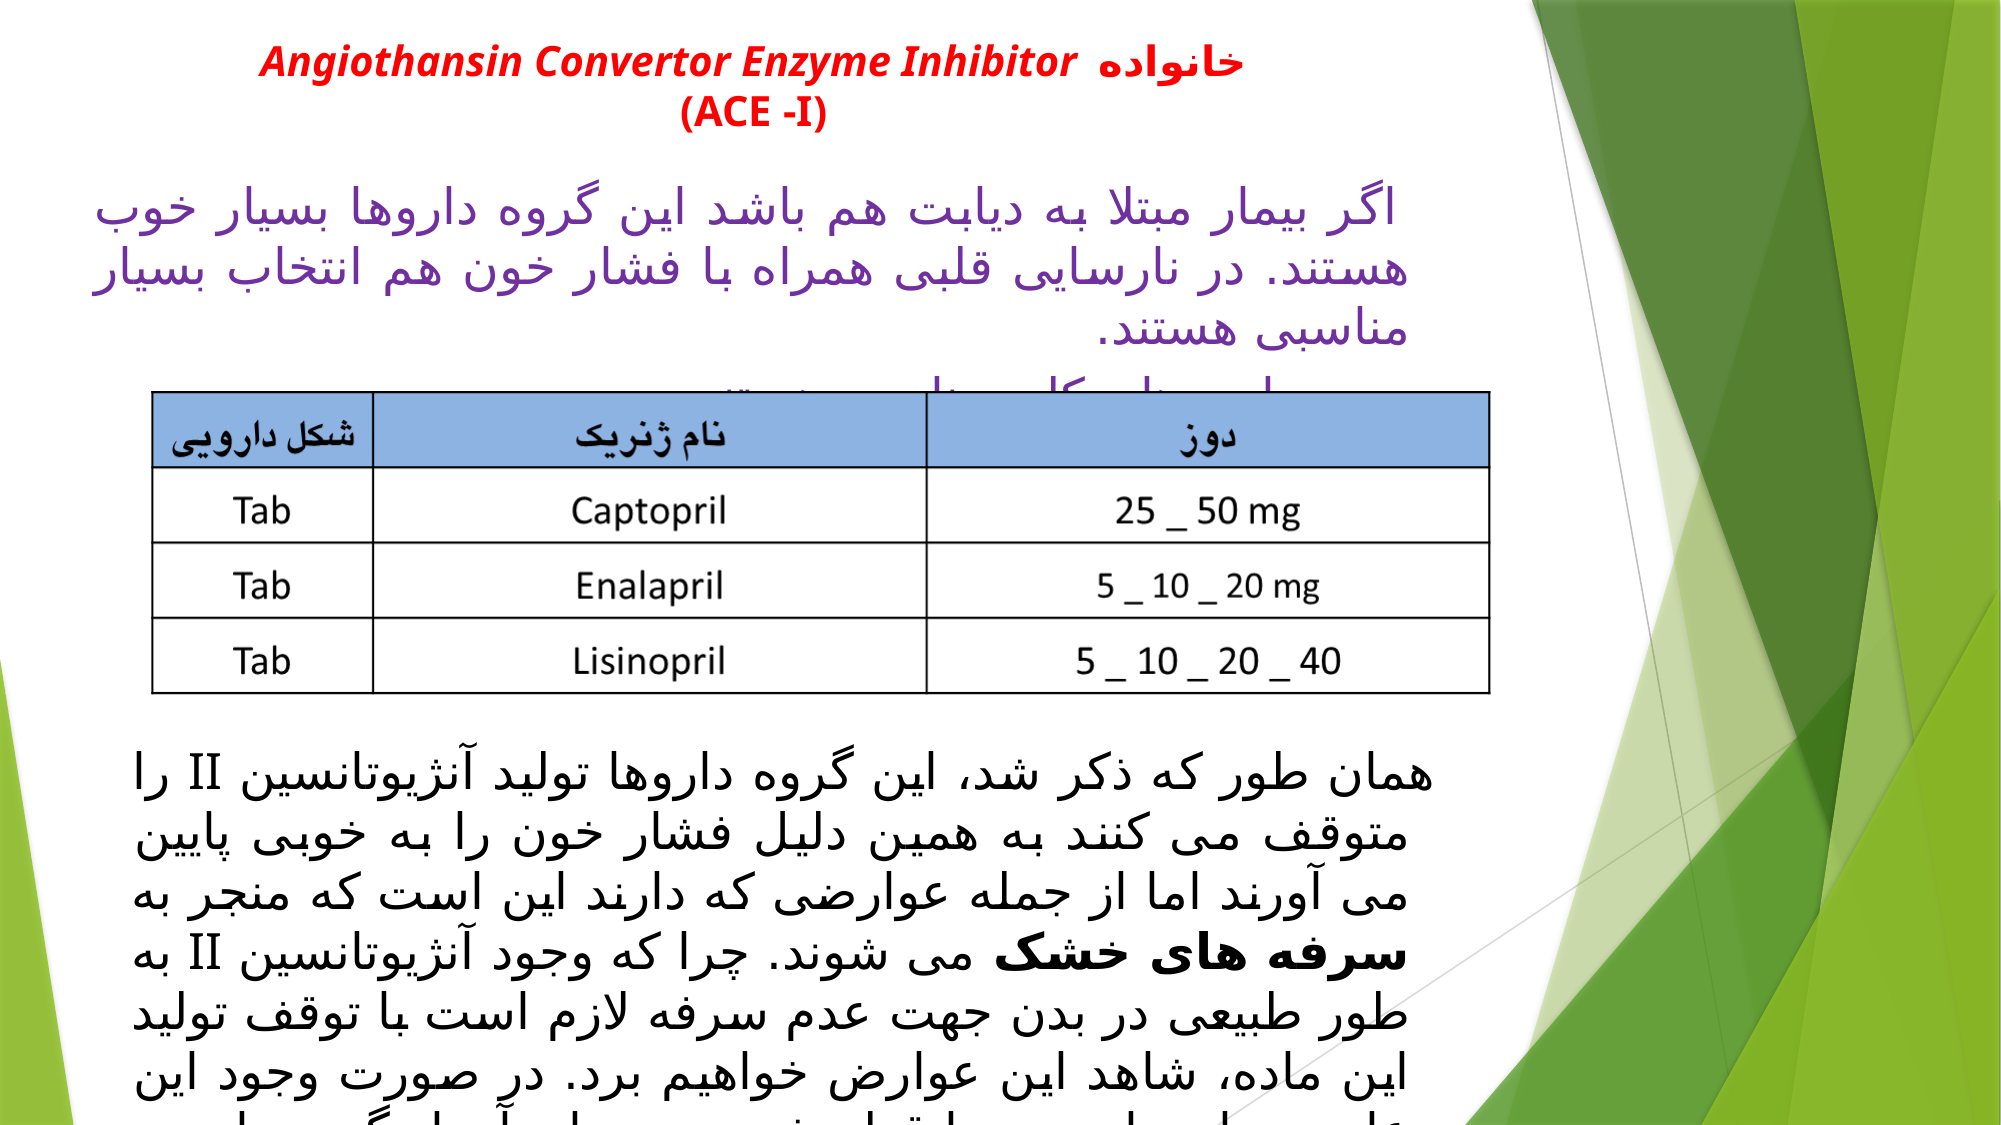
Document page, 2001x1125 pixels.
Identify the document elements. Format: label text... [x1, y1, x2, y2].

text_box اگر بیمار مبتلا به دیابت هم باشد این گروه داروها بسیار خوب هستند. در نارسایی قلبی همراه با فشار خون هم انتخاب بسیار مناسبی هستند. در بیماری های کلیه مناسب هستند. [77, 167, 1515, 502]
picture [150, 390, 1492, 711]
text_box همان طور که ذکر شد، این گروه داروها تولید آنژیوتانسین II را متوقف می کنند به همین دلیل فشار خون را به خوبی پایین می آورند اما از جمله عوارضی که دارند این است که منجر به سرفه های خشک می شوند. چرا که وجود آنژیوتانسین II به طور طبیعی در بدن جهت عدم سرفه لازم است با توقف تولید این ماده، شاهد این عوارض خواهیم برد. در صورت وجود این عارضه دارو باید سریعا قطع شود و به جای آن از گروه دارویی دیگری استفاده شود. [116, 732, 1515, 1112]
text_box خانواده Angiothansin Convertor Enzyme Inhibitor (ACE -I) [16, 37, 1492, 132]
